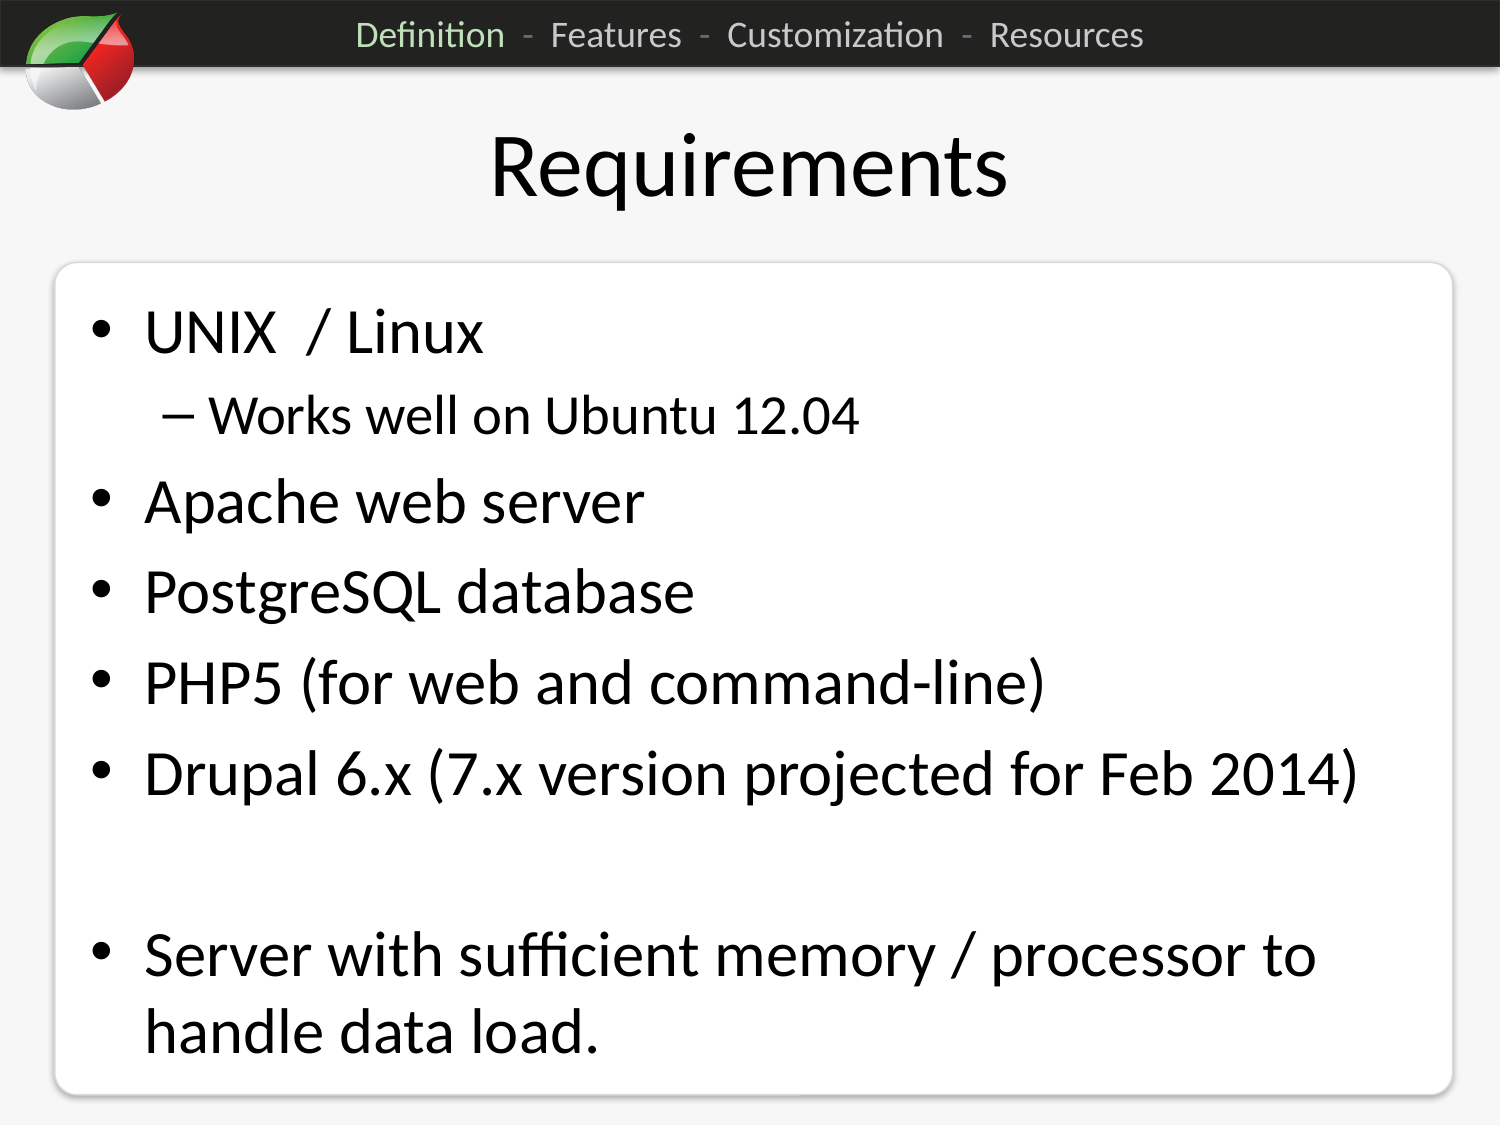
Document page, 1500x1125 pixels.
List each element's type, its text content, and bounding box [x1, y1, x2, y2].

text_box [53, 261, 1454, 1096]
picture [24, 6, 138, 112]
list UNIX / Linux Works well on Ubuntu 12.04 Apache web server PostgreSQL database PHP5 (for web and command-line) Drupal 6.x (7.x version projected for Feb 2014) Server with sufficient memory / processor to handle data load. [75, 281, 1425, 1076]
title Requirements [75, 76, 1425, 254]
text_box Definition - Features - Customization - Resources [0, 0, 1500, 67]
